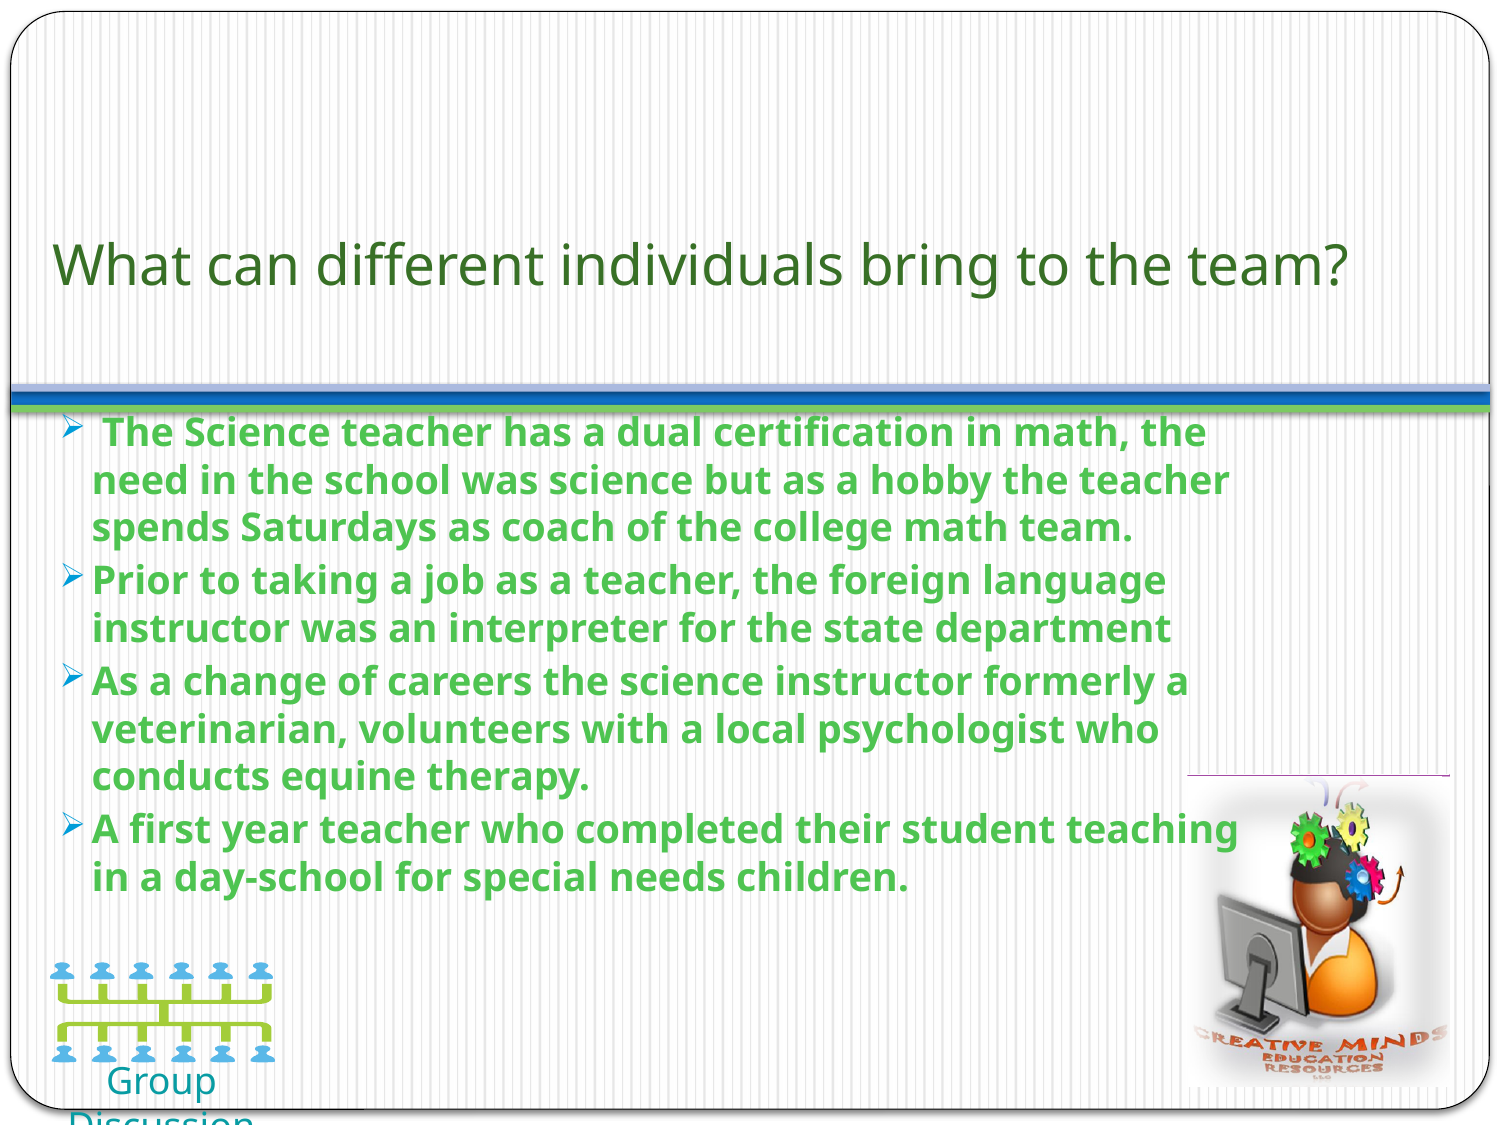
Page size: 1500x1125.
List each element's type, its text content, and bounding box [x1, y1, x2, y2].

picture [1187, 774, 1451, 1087]
picture [49, 962, 276, 1063]
title What can different individuals bring to the team? [37, 156, 1394, 380]
text_box Group Discussion [24, 1049, 298, 1125]
list The Science teacher has a dual certification in math, the need in the school was science but as a hobby the teacher spends Saturdays as coach of the college math team. Prior to taking a job as a teacher, the foreign language instructor was an interpreter for the state department As a change of careers the science instructor formerly a veterinarian, volunteers with a local psychologist who conducts equine therapy. A first year teacher who completed their student teaching in a day-school for special needs children. [0, 399, 1263, 957]
